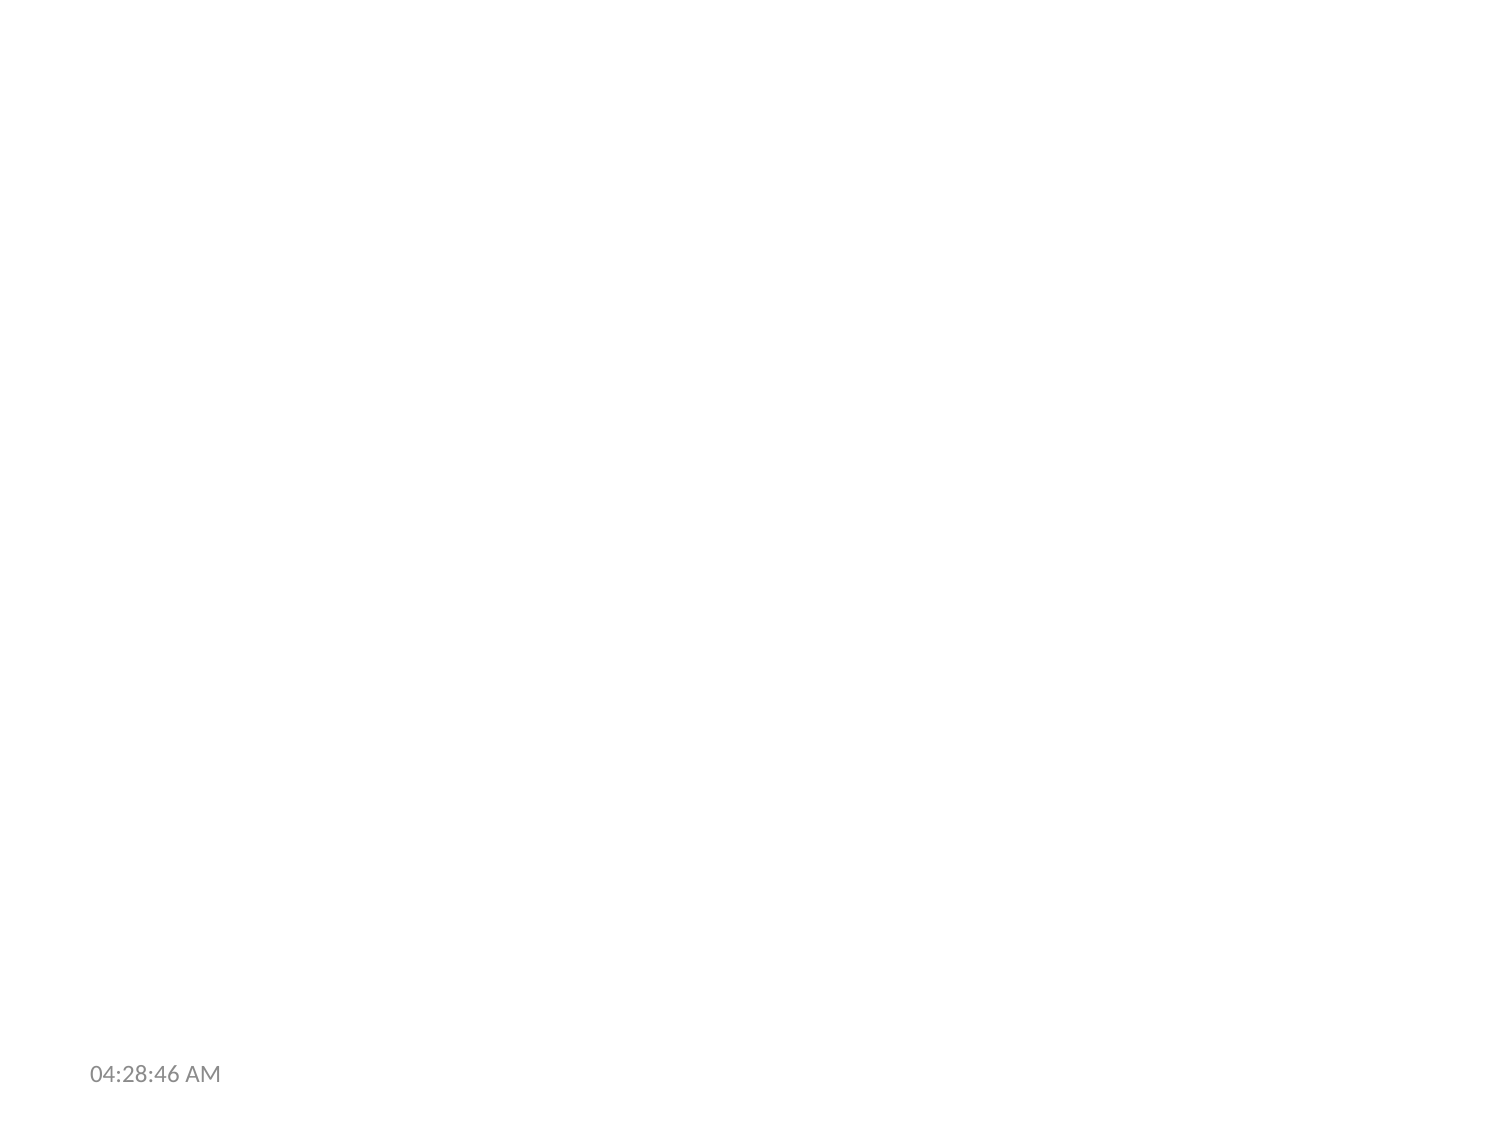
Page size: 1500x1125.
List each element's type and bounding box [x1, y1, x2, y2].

slide_number [75, 1042, 425, 1103]
